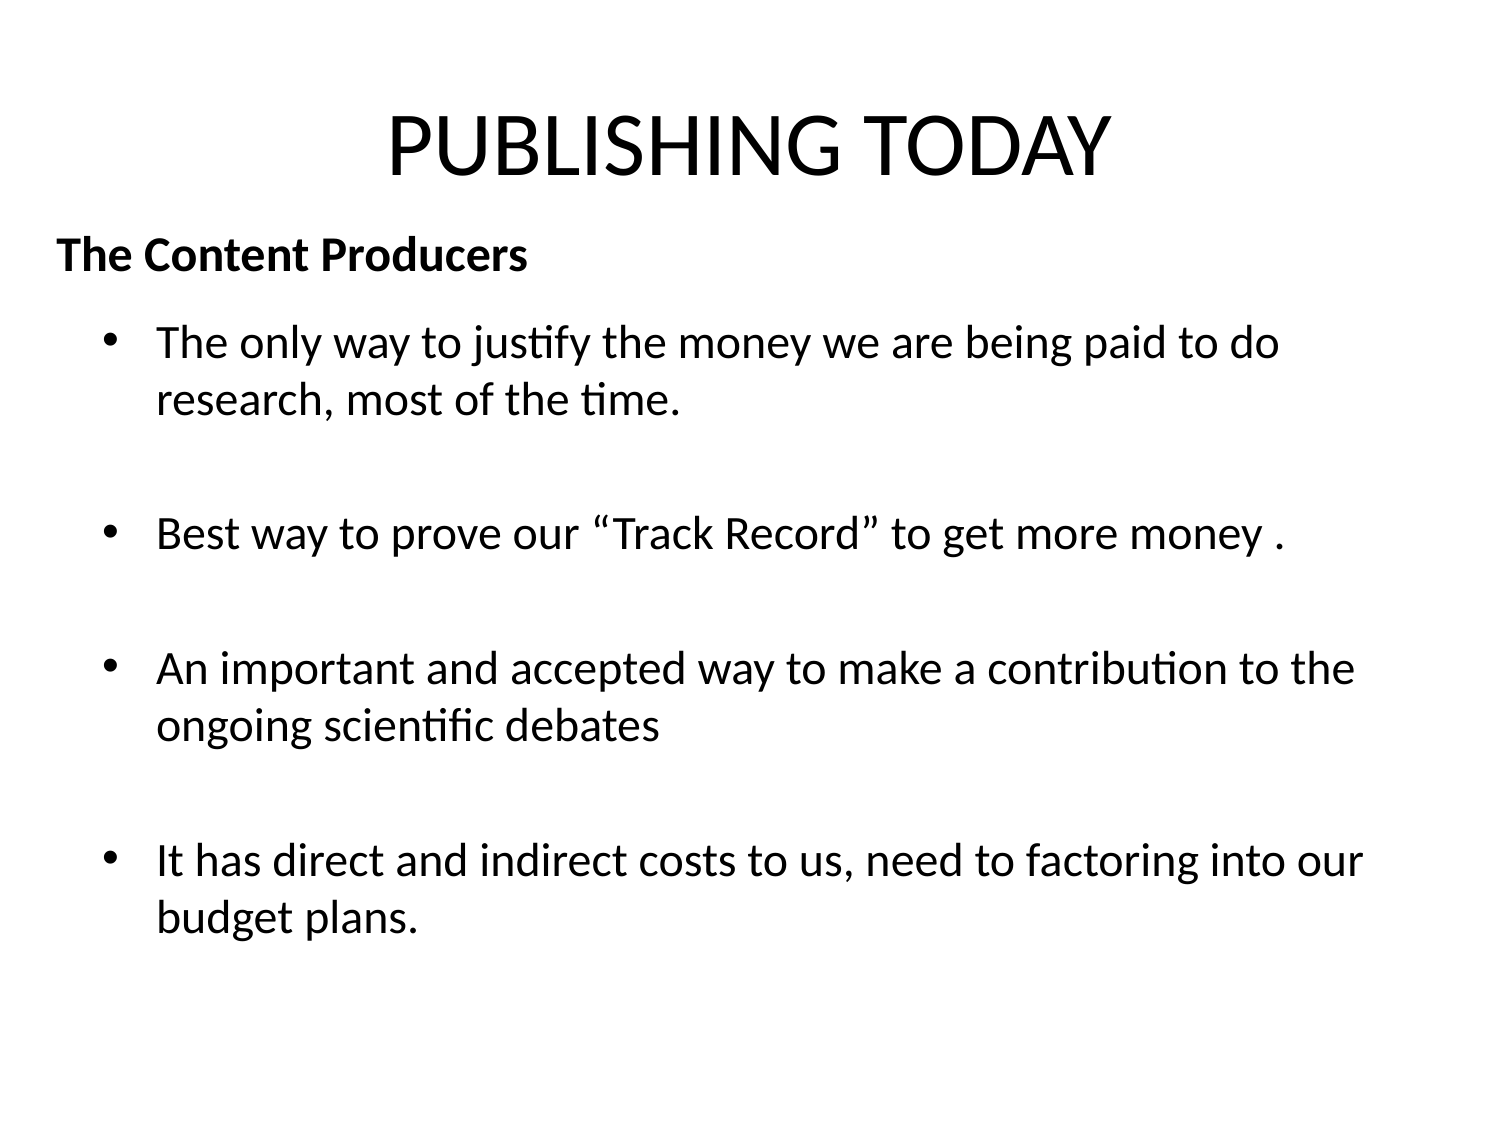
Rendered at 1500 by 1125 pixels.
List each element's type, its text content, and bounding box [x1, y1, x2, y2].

list The only way to justify the money we are being paid to do research, most of the time. Best way to prove our “Track Record” to get more money . An important and accepted way to make a contribution to the ongoing scientific debates It has direct and indirect costs to us, need to factoring into our budget plans. [86, 302, 1447, 951]
title PUBLISHING TODAY [75, 45, 1425, 233]
list The Content Producers [41, 184, 705, 290]
